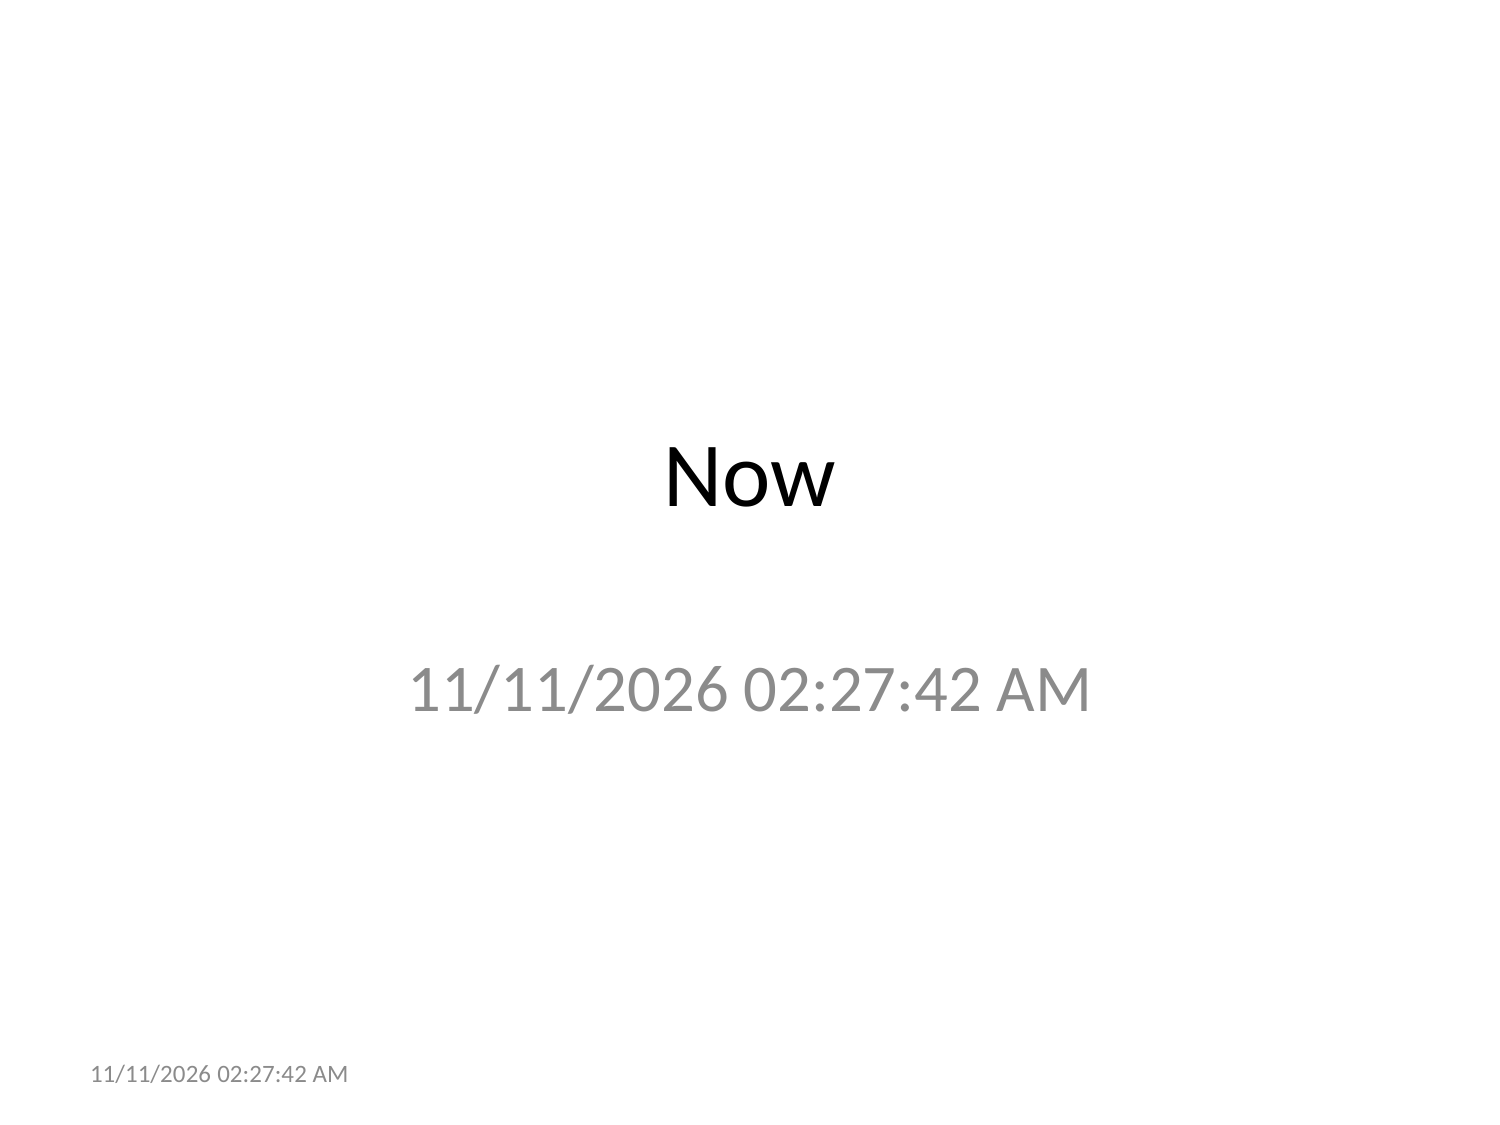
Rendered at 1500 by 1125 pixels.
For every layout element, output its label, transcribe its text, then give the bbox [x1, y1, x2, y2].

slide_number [75, 1042, 425, 1103]
title Now [112, 349, 1388, 591]
subtitle 2011-12-19 10:20:04 AM [225, 637, 1275, 925]
